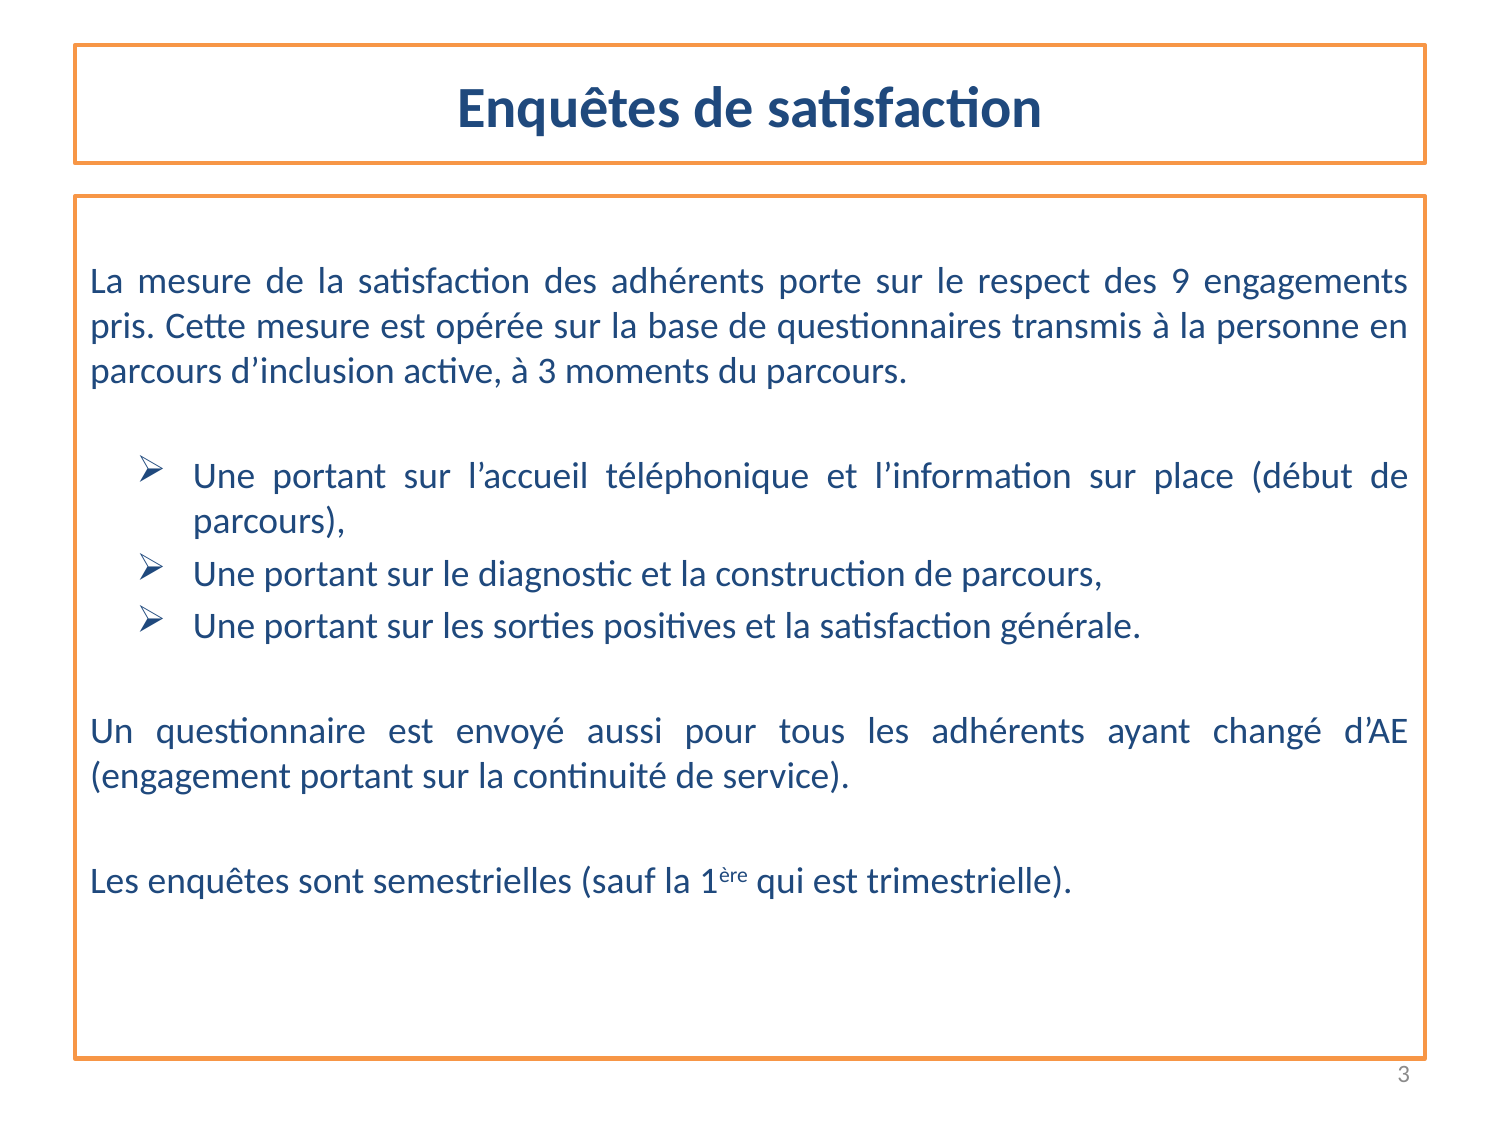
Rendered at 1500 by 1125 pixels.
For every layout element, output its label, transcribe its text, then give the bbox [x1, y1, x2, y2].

slide_number 3 [1074, 1042, 1425, 1103]
title Enquêtes de satisfaction [73, 43, 1427, 165]
list La mesure de la satisfaction des adhérents porte sur le respect des 9 engagements pris. Cette mesure est opérée sur la base de questionnaires transmis à la personne en parcours d’inclusion active, à 3 moments du parcours. Une portant sur l’accueil téléphonique et l’information sur place (début de parcours), Une portant sur le diagnostic et la construction de parcours, Une portant sur les sorties positives et la satisfaction générale. Un questionnaire est envoyé aussi pour tous les adhérents ayant changé d’AE (engagement portant sur la continuité de service). Les enquêtes sont semestrielles (sauf la 1ère qui est trimestrielle). [73, 194, 1427, 1061]
